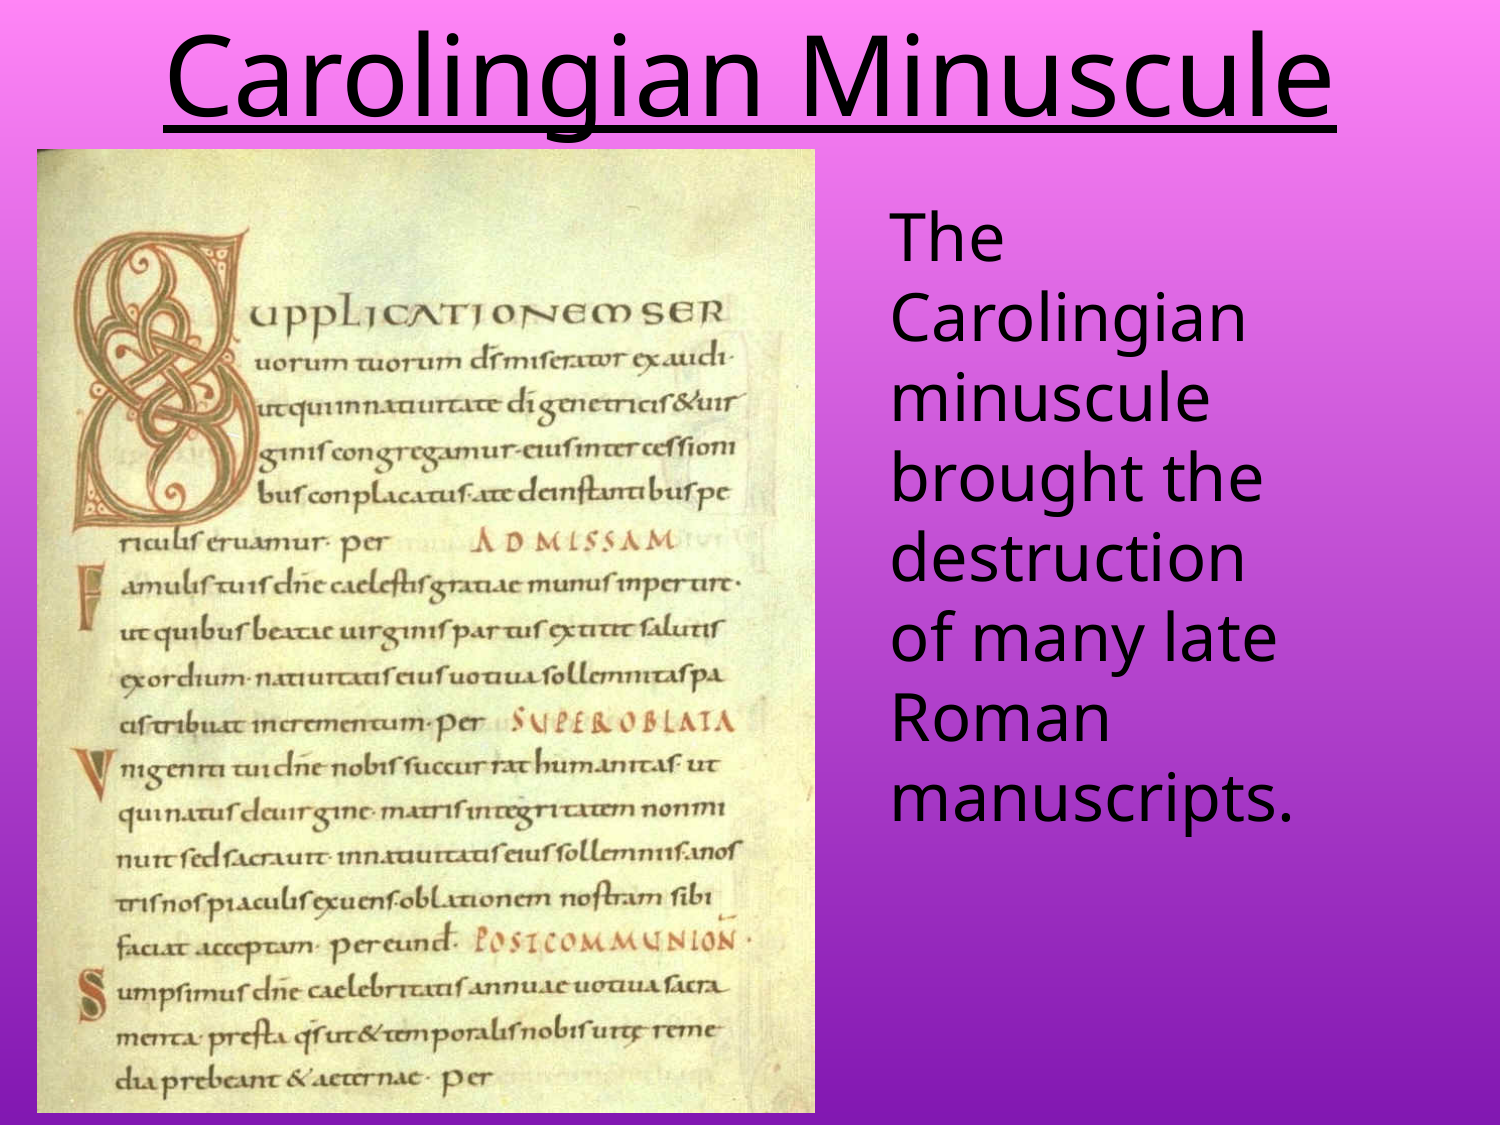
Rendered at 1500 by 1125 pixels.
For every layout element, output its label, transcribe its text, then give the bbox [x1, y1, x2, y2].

picture [37, 149, 815, 1113]
title Carolingian Minuscule [74, 12, 1426, 131]
text_box The Carolingian minuscule brought the destruction of many late Roman manuscripts. [874, 187, 1325, 842]
